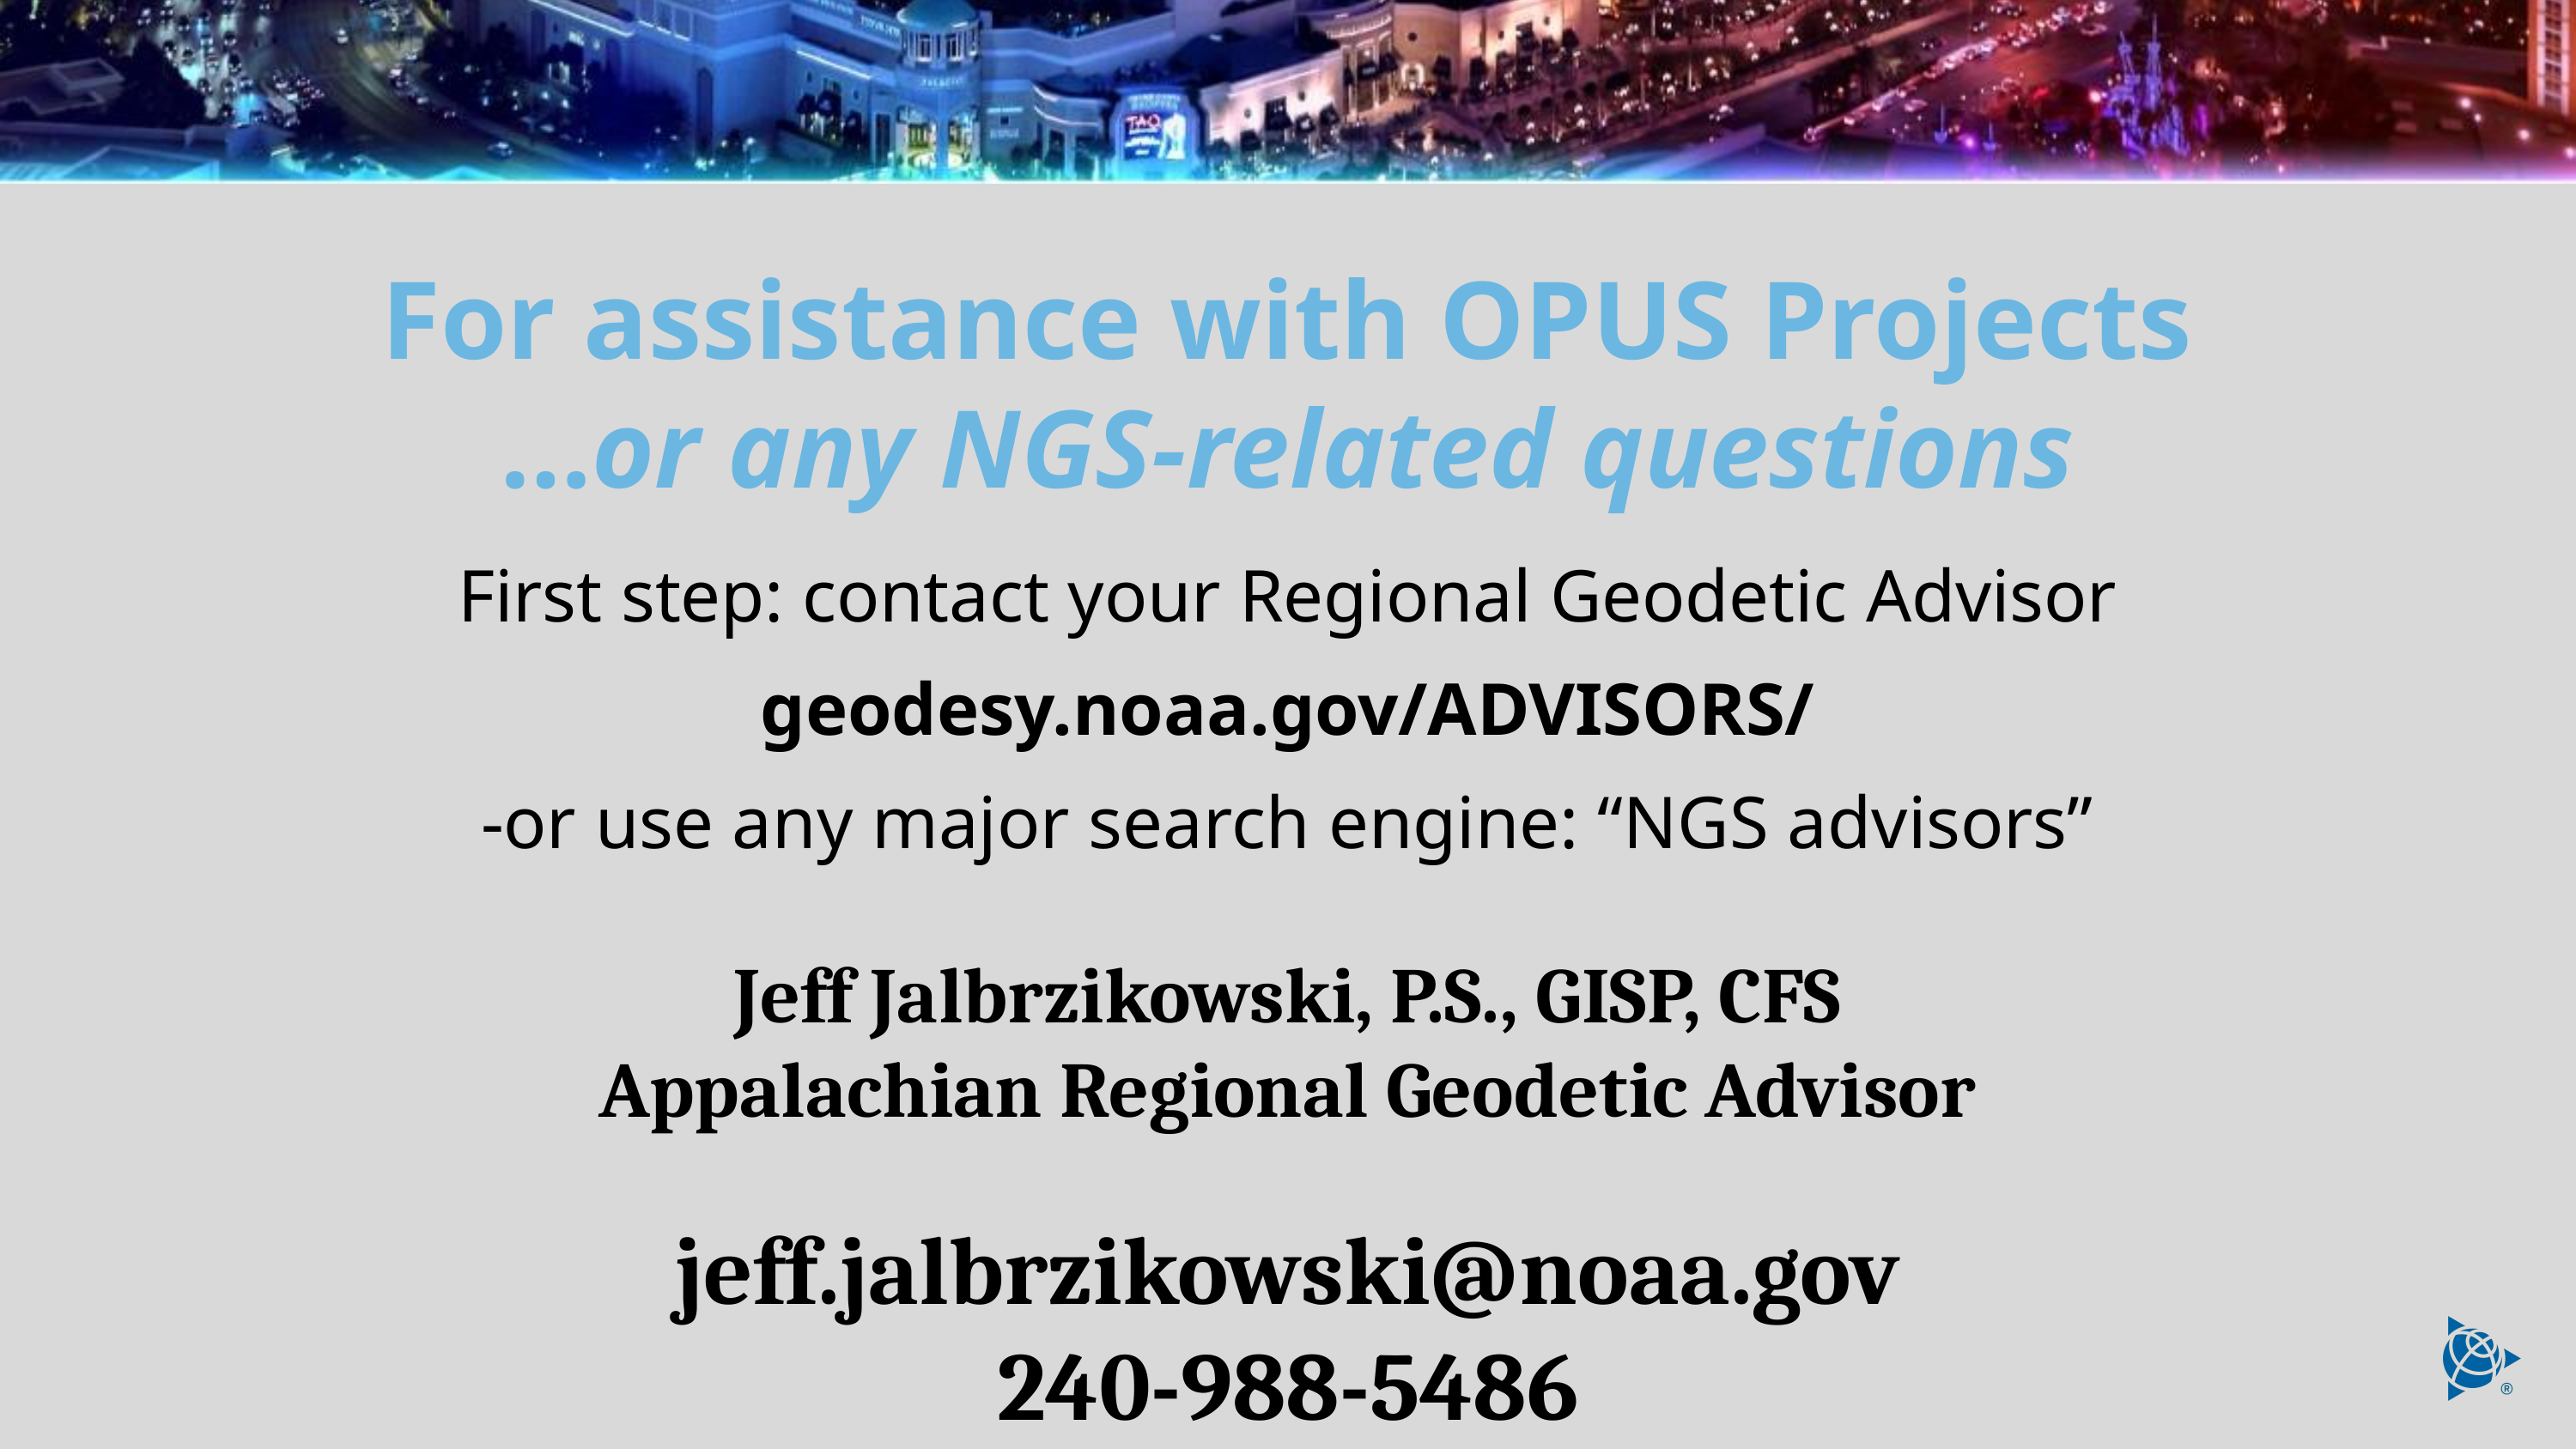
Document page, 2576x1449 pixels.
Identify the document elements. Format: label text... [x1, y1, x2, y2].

picture [0, 0, 2576, 184]
text_box Jeff Jalbrzikowski, P.S., GISP, CFS Appalachian Regional Geodetic Advisor jeff.jalbrzikowski@noaa.gov 240-988-5486 [0, 937, 2576, 1449]
title For assistance with OPUS Projects …or any NGS-related questions [190, 252, 2386, 524]
text_box First step: contact your Regional Geodetic Advisor geodesy.noaa.gov/ADVISORS/ -or use any major search engine: “NGS advisors” [0, 549, 2576, 912]
